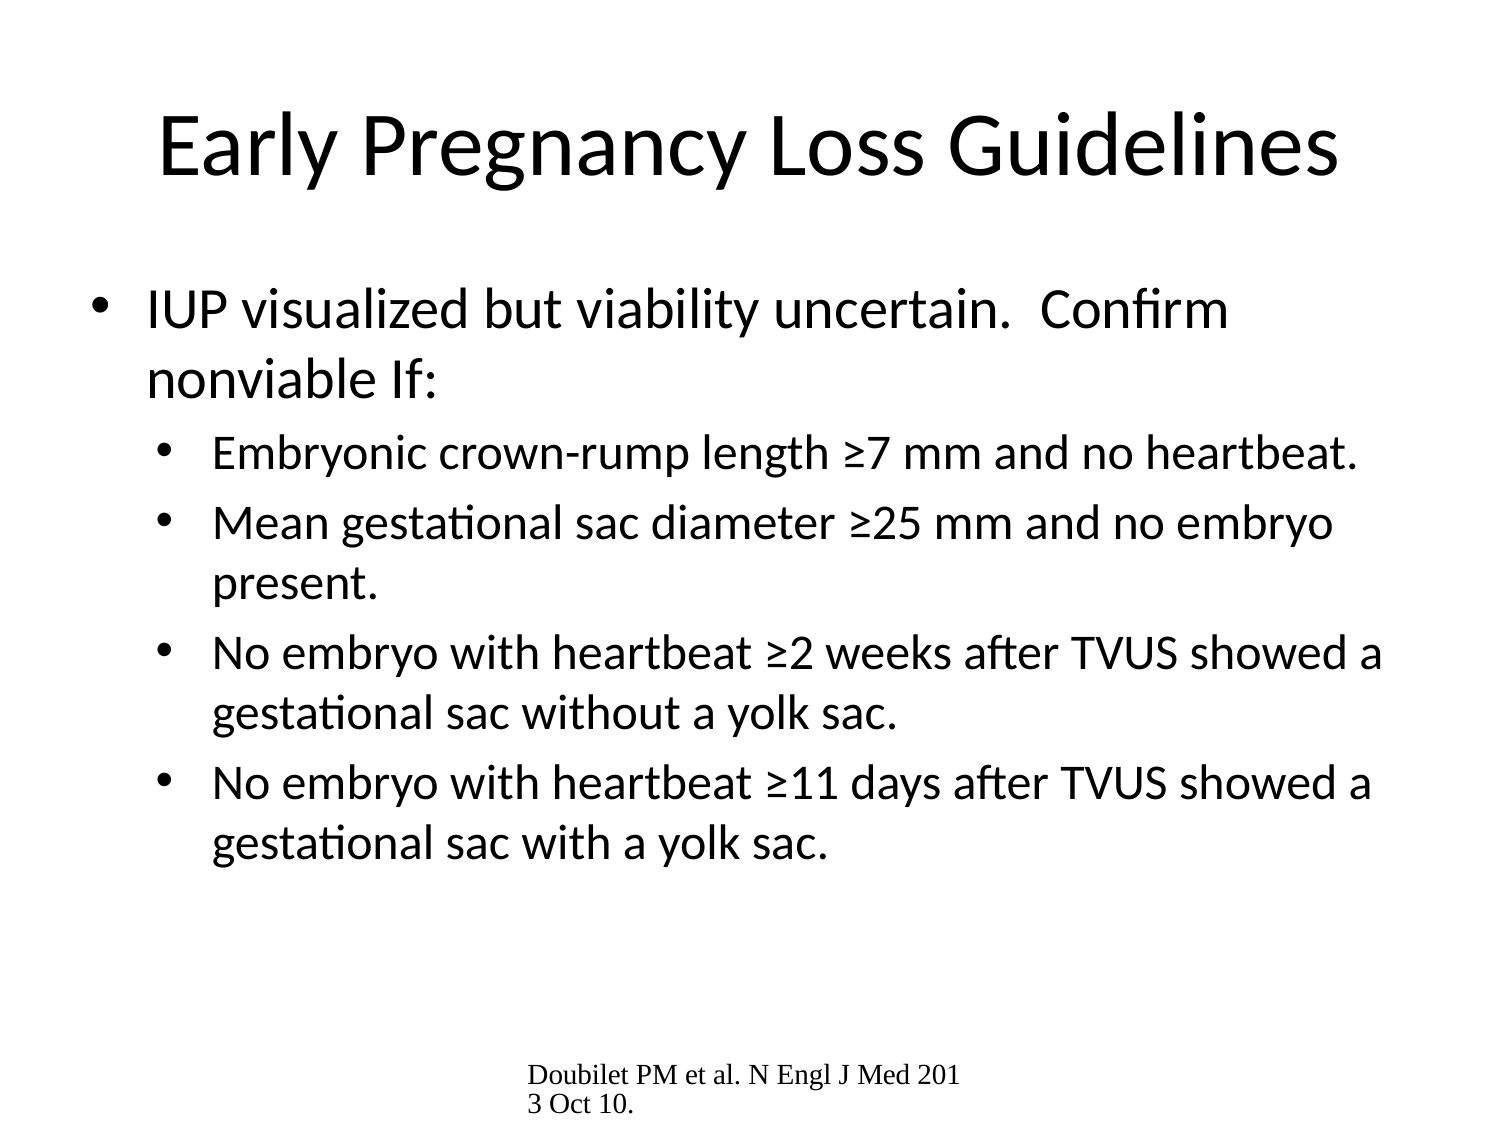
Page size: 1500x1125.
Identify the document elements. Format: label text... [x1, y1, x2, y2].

title Early Pregnancy Loss Guidelines [75, 45, 1425, 233]
list IUP visualized but viability uncertain. Confirm nonviable If: Embryonic crown-rump length ≥7 mm and no heartbeat. Mean gestational sac diameter ≥25 mm and no embryo present. No embryo with heartbeat ≥2 weeks after TVUS showed a gestational sac without a yolk sac. No embryo with heartbeat ≥11 days after TVUS showed a gestational sac with a yolk sac. [75, 262, 1425, 1005]
footer Doubilet PM et al. N Engl J Med 2013 Oct 10. [512, 1042, 988, 1103]
